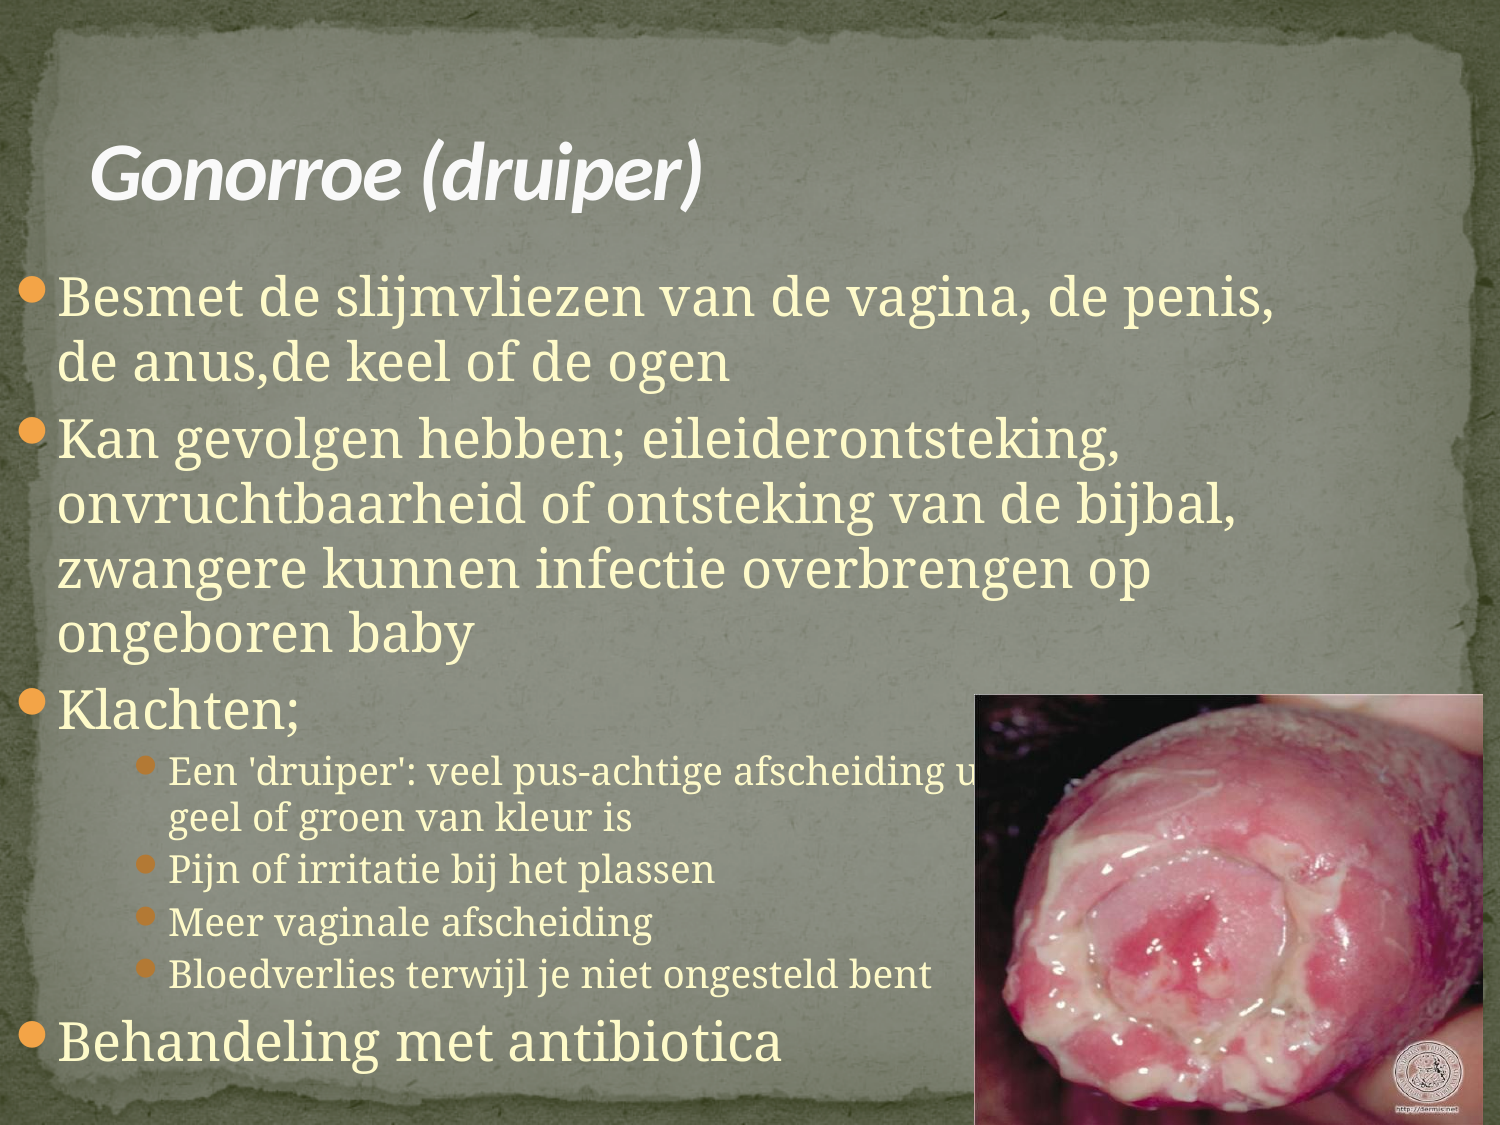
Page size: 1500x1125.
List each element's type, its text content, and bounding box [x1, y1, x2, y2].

title Gonorroe (druiper) [74, 24, 1425, 225]
list Besmet de slijmvliezen van de vagina, de penis, de anus,de keel of de ogen Kan gevolgen hebben; eileiderontsteking, onvruchtbaarheid of ontsteking van de bijbal, zwangere kunnen infectie overbrengen op ongeboren baby Klachten; Een 'druiper': veel pus-achtige afscheiding uit de plasbuis die geel of groen van kleur is Pijn of irritatie bij het plassen Meer vaginale afscheiding Bloedverlies terwijl je niet ongesteld bent Behandeling met antibiotica [0, 255, 1365, 1083]
picture [974, 694, 1483, 1125]
